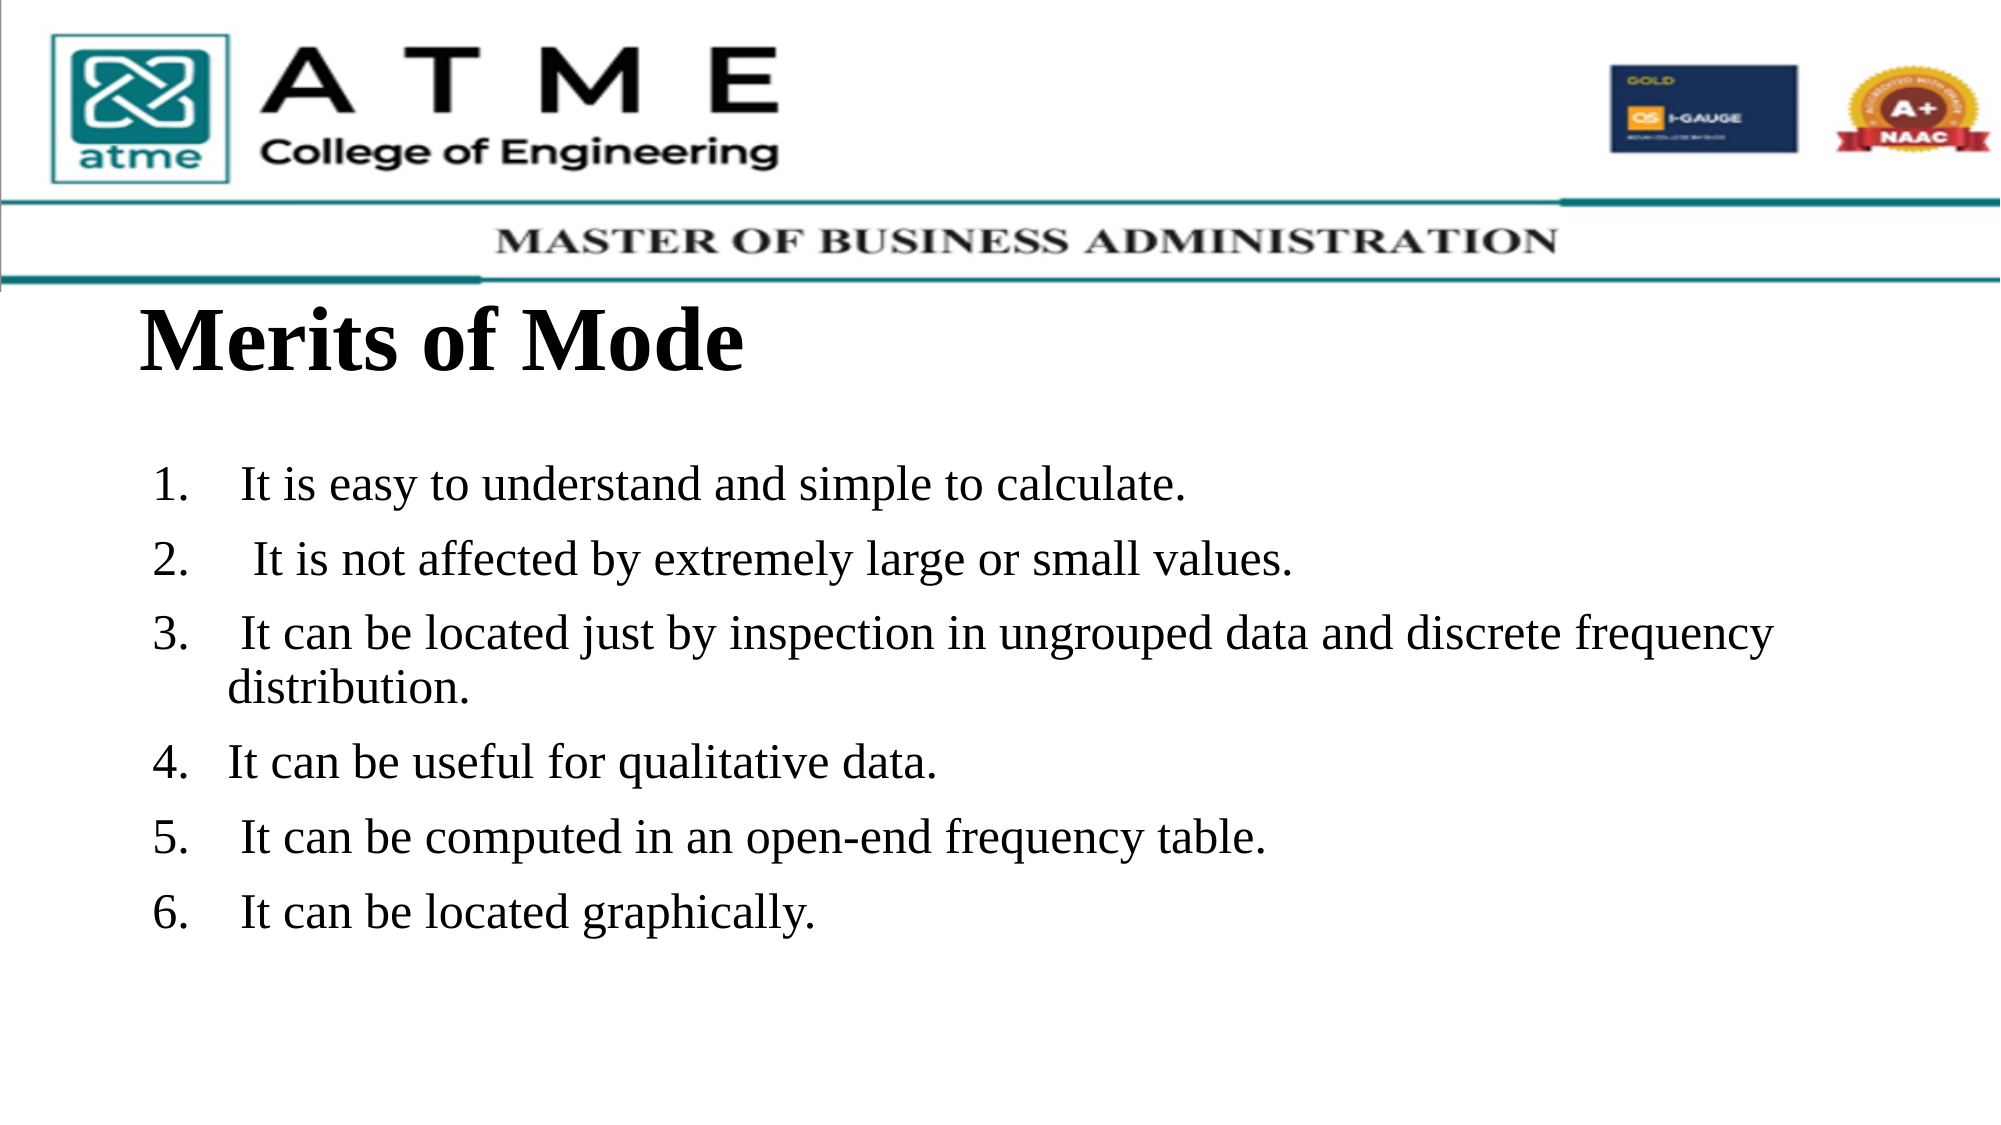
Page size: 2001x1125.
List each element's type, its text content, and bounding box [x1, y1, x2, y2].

list It is easy to understand and simple to calculate. It is not affected by extremely large or small values. It can be located just by inspection in ungrouped data and discrete frequency distribution. It can be useful for qualitative data. It can be computed in an open-end frequency table. It can be located graphically. [137, 449, 1863, 1044]
title Merits of Mode [124, 232, 1850, 450]
picture [0, 0, 2000, 292]
